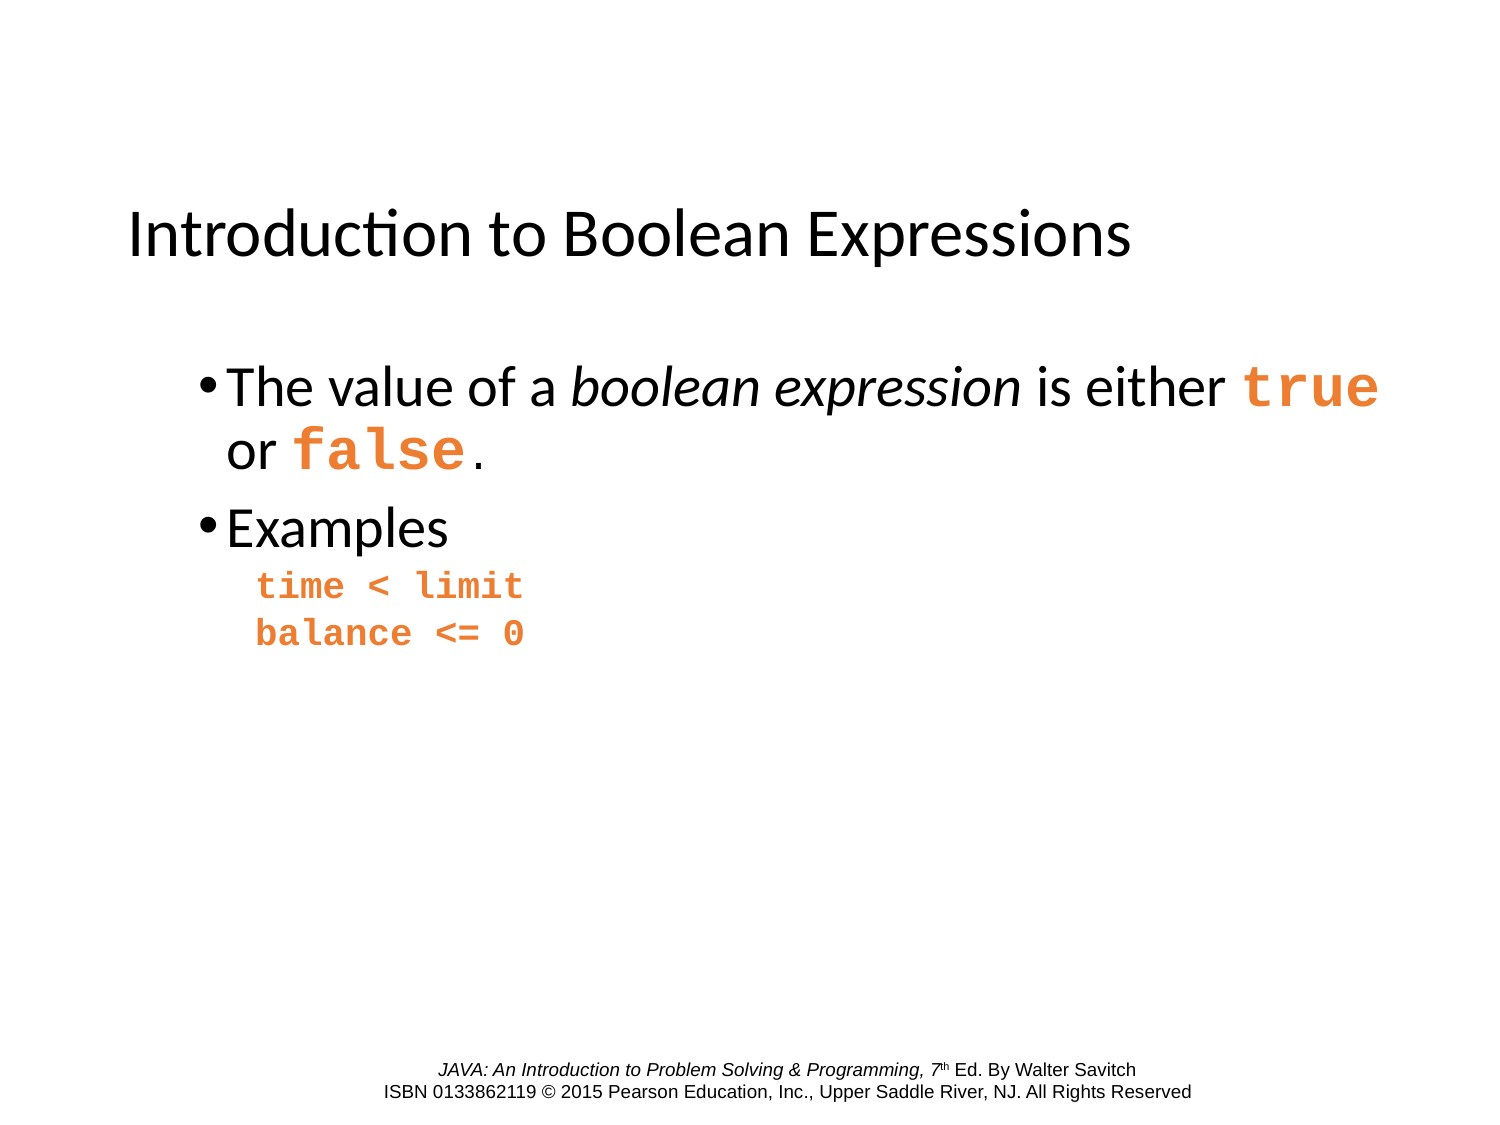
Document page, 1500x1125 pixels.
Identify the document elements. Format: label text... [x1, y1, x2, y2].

title Introduction to Boolean Expressions [112, 117, 1388, 353]
list The value of a boolean expression is either true or false. Examples time < limit balance <= 0 [183, 348, 1425, 757]
